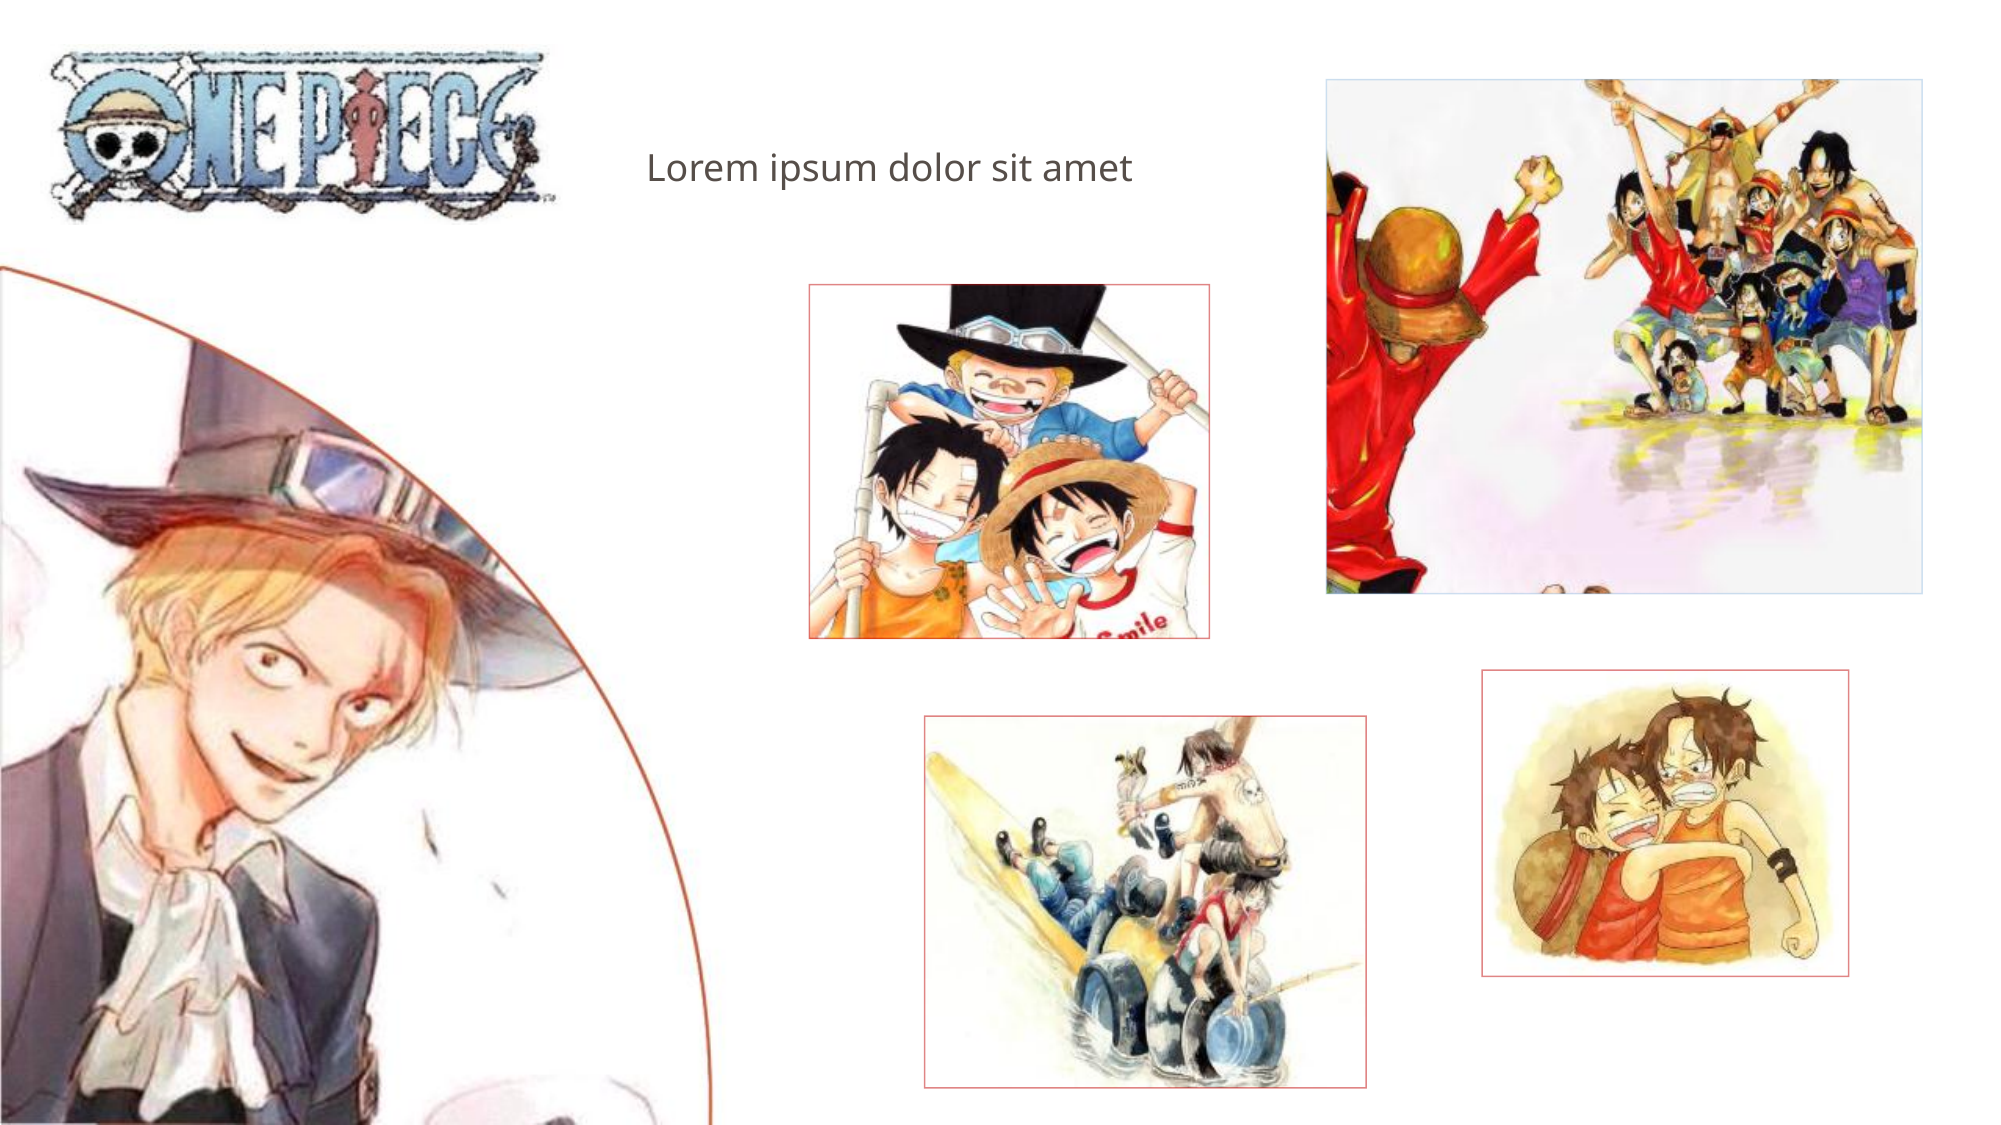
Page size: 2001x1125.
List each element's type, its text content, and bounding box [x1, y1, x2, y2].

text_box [809, 79, 1923, 1089]
picture [39, 44, 567, 225]
text_box Lorem ipsum dolor sit amet [631, 134, 804, 200]
text_box [0, 0, 2000, 1125]
